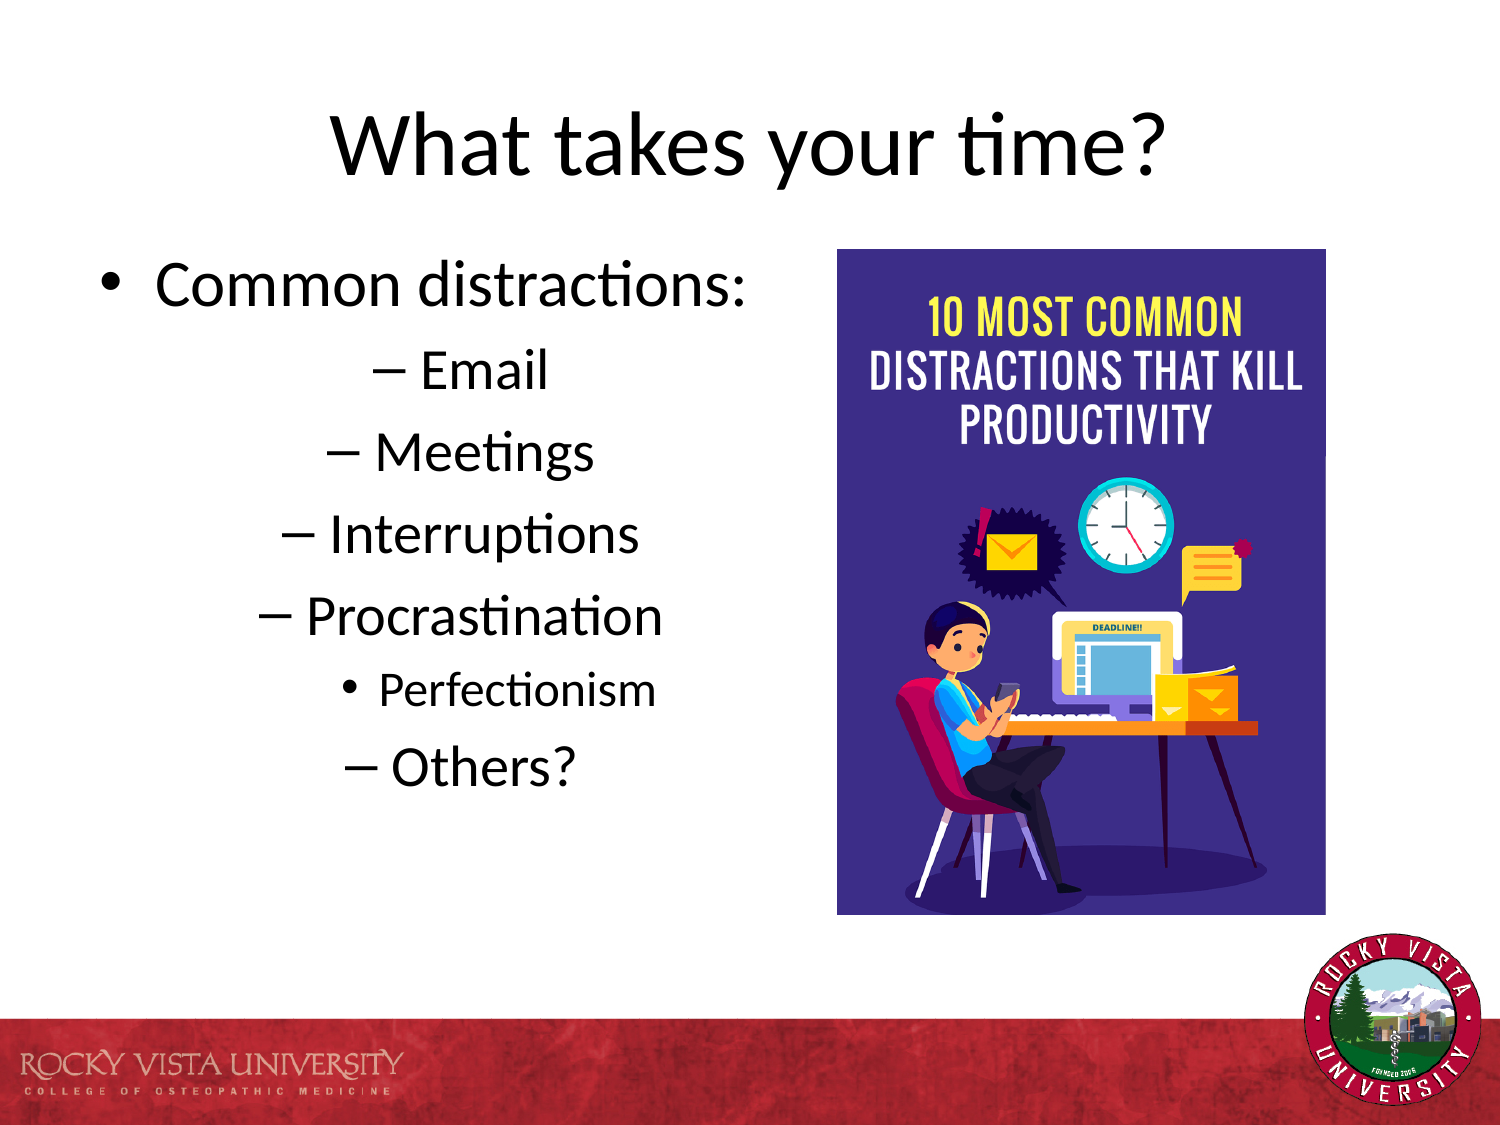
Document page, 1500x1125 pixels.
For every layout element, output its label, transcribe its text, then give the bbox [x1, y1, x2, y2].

picture [0, 0, 1500, 1125]
list Common distractions: Email Meetings Interruptions Procrastination Perfectionism Others? [24, 232, 824, 975]
title What takes your time? [75, 45, 1425, 233]
